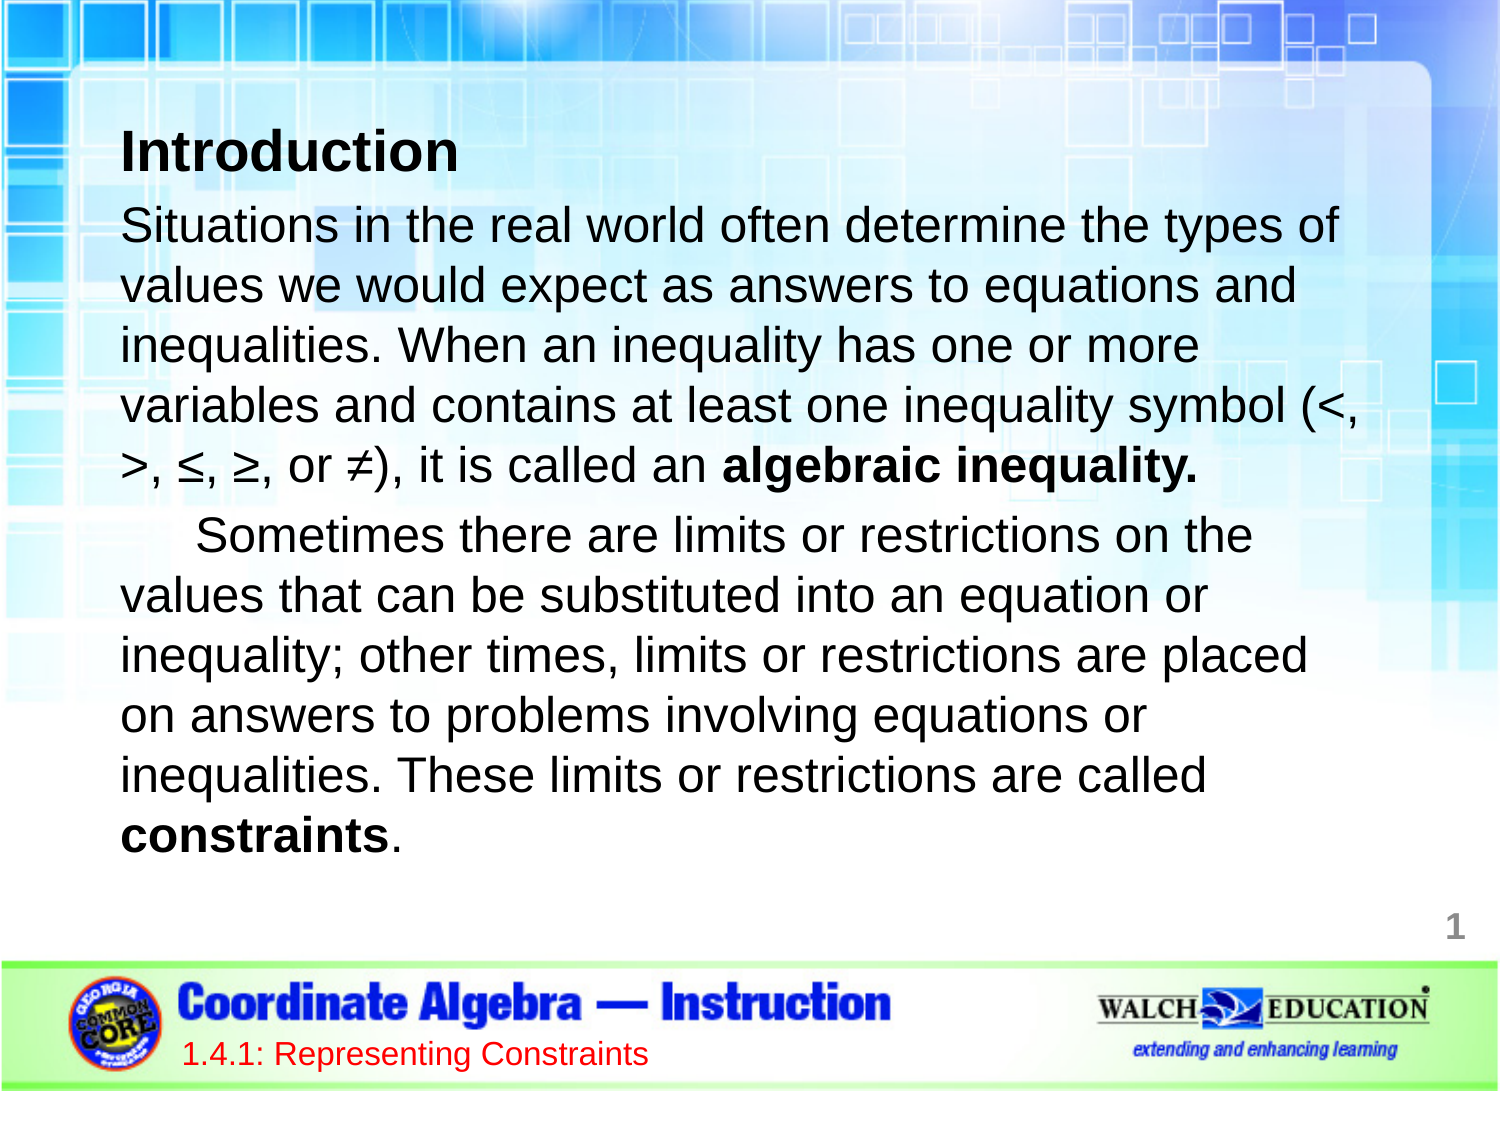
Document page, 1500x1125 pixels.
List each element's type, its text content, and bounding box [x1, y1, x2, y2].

slide_number 1 [1361, 901, 1481, 949]
list 1.4.1: Representing Constraints [166, 1024, 1074, 1069]
picture [1, 0, 1500, 1091]
subtitle Introduction Situations in the real world often determine the types of values we would expect as answers to equations and inequalities. When an inequality has one or more variables and contains at least one inequality symbol (<, >, ≤, ≥, or ≠), it is called an algebraic inequality. Sometimes there are limits or restrictions on the values that can be substituted into an equation or inequality; other times, limits or restrictions are placed on answers to problems involving equations or inequalities. These limits or restrictions are called constraints. [105, 105, 1394, 925]
